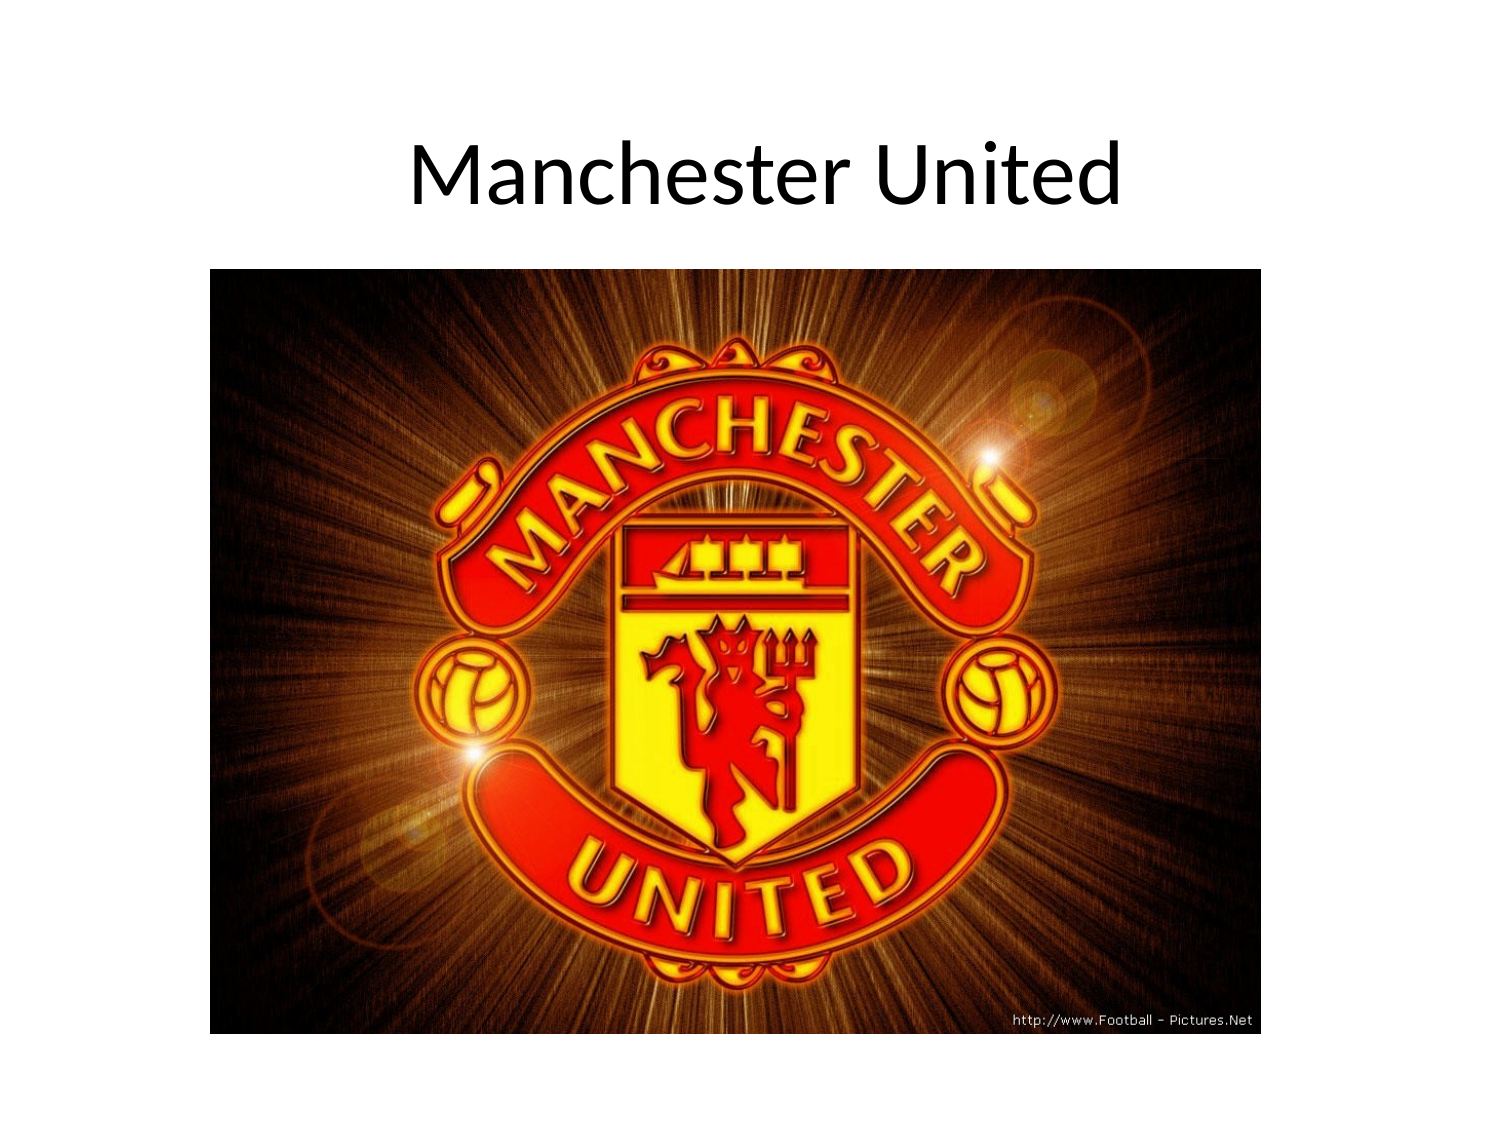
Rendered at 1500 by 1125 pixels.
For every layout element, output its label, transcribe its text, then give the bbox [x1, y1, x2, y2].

title Manchester United [128, 46, 1404, 288]
picture [210, 269, 1262, 1034]
